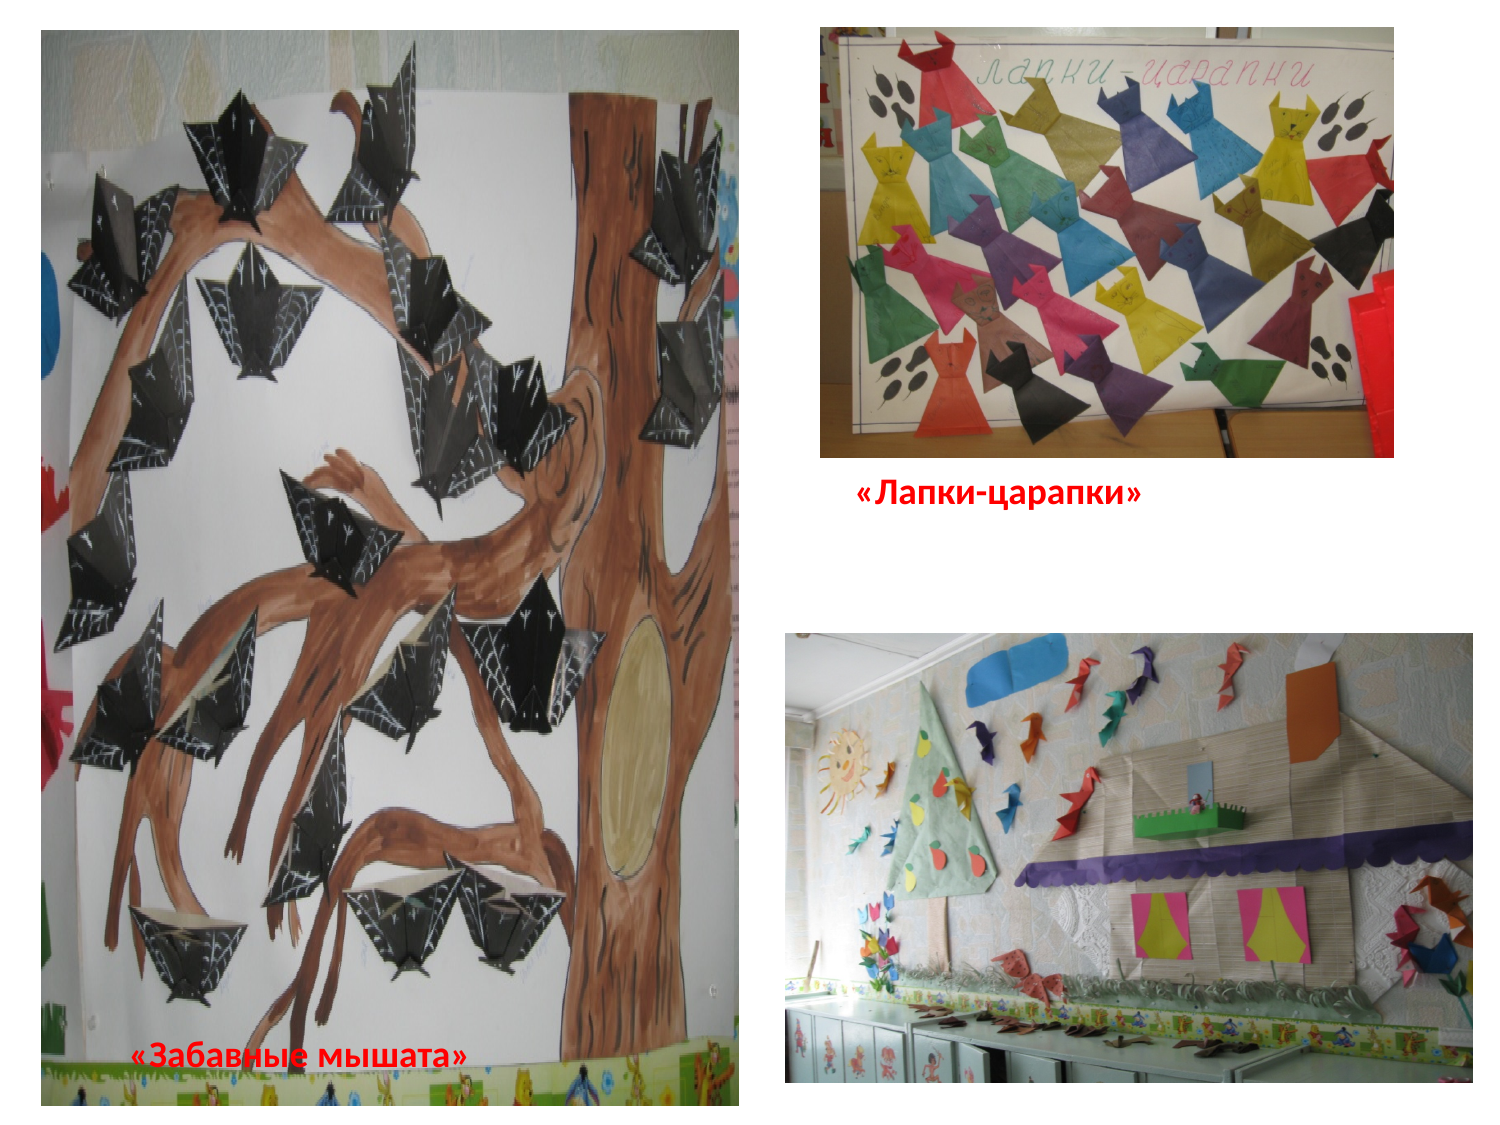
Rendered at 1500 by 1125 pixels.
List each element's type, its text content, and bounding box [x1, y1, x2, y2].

picture [820, 27, 1394, 458]
text_box «Лапки-царапки» [839, 466, 1161, 520]
picture [785, 633, 1473, 1083]
picture [41, 30, 739, 1107]
